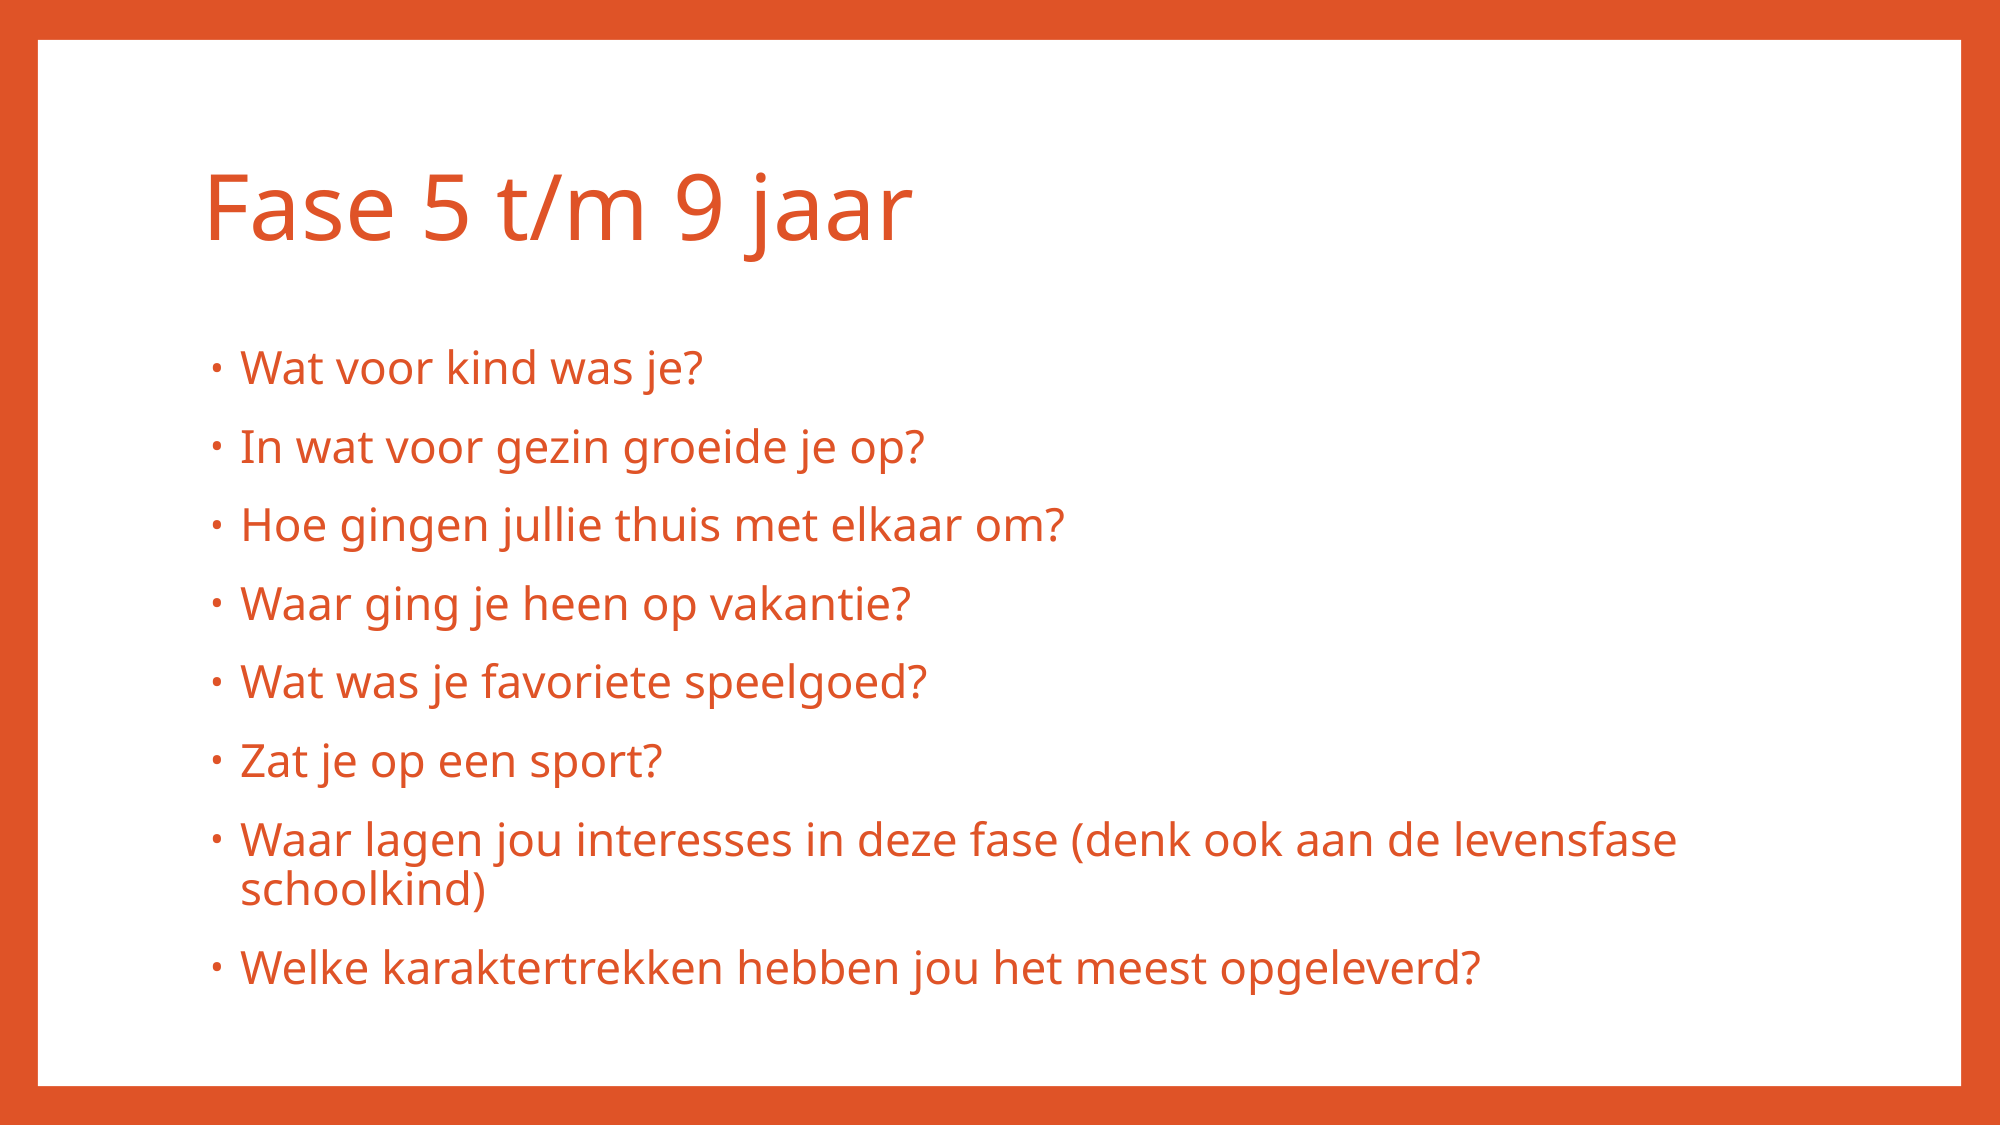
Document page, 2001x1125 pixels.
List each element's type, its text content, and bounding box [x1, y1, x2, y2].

title Fase 5 t/m 9 jaar [187, 99, 1808, 323]
list Wat voor kind was je? In wat voor gezin groeide je op? Hoe gingen jullie thuis met elkaar om? Waar ging je heen op vakantie? Wat was je favoriete speelgoed? Zat je op een sport? Waar lagen jou interesses in deze fase (denk ook aan de levensfase schoolkind) Welke karaktertrekken hebben jou het meest opgeleverd? [187, 337, 1808, 1000]
